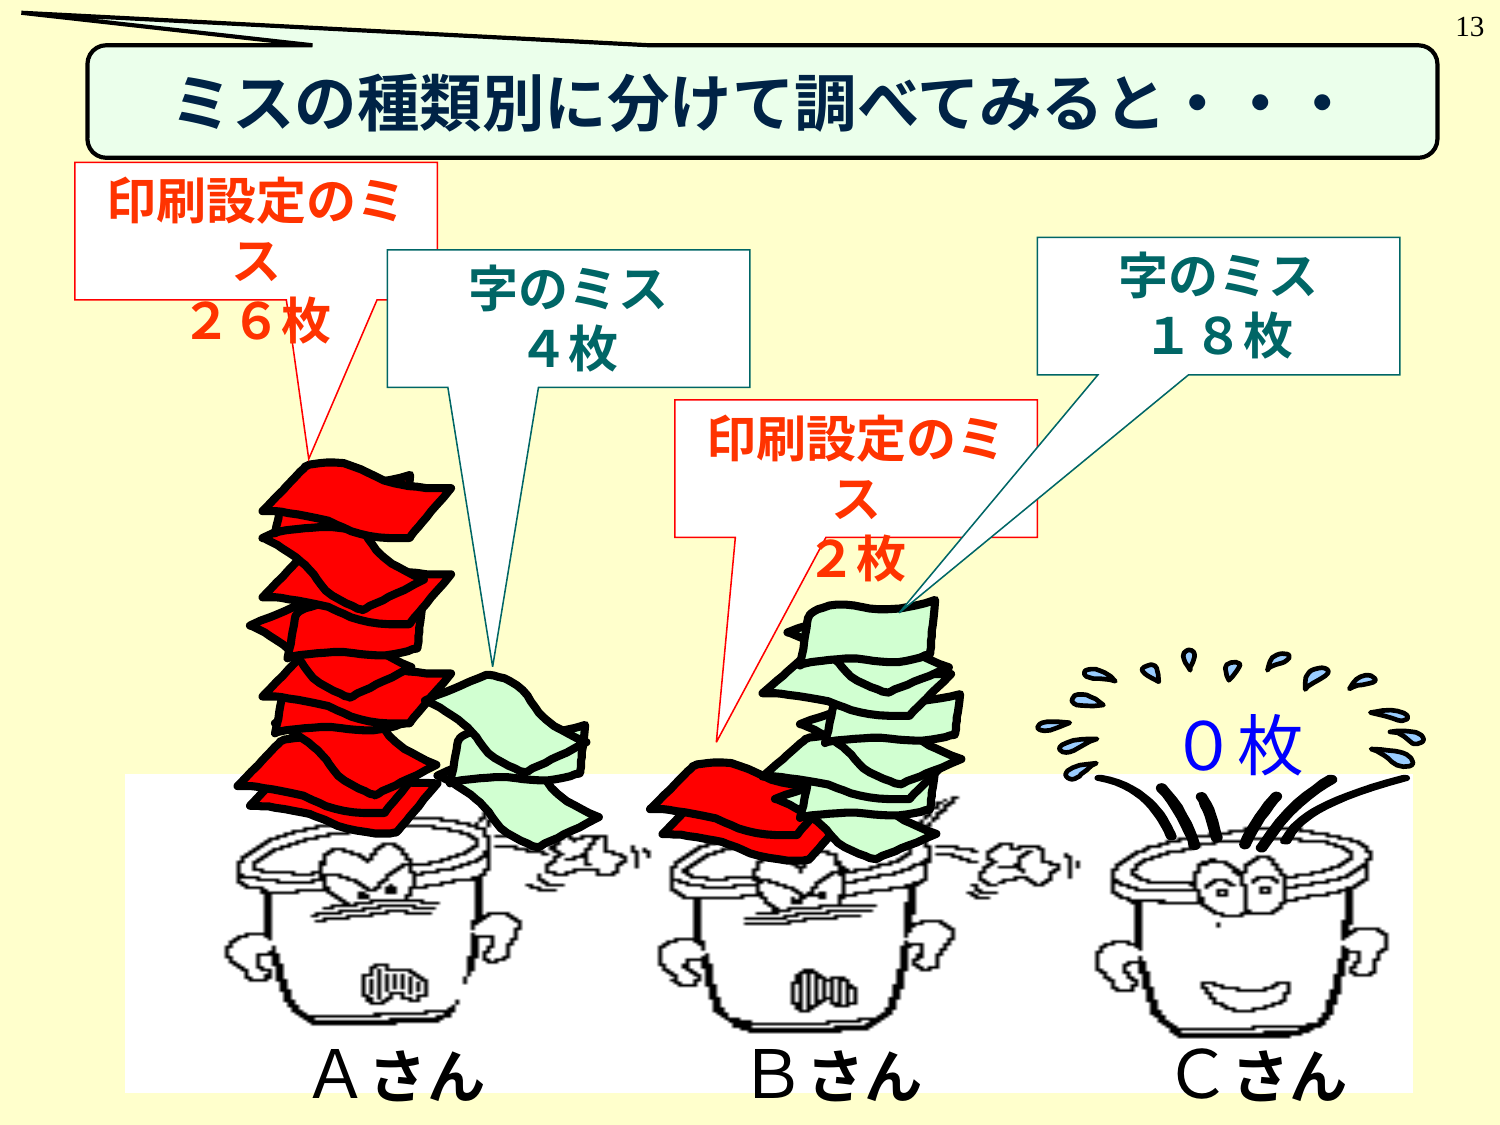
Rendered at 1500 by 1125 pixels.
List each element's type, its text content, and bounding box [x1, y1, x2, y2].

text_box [649, 237, 1401, 861]
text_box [124, 856, 1413, 1093]
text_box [1037, 649, 1426, 851]
text_box ミスの種類別に分けて調べてみると・・・ [21, 12, 1438, 158]
slide_number 13 [1187, 0, 1500, 75]
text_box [74, 162, 751, 848]
